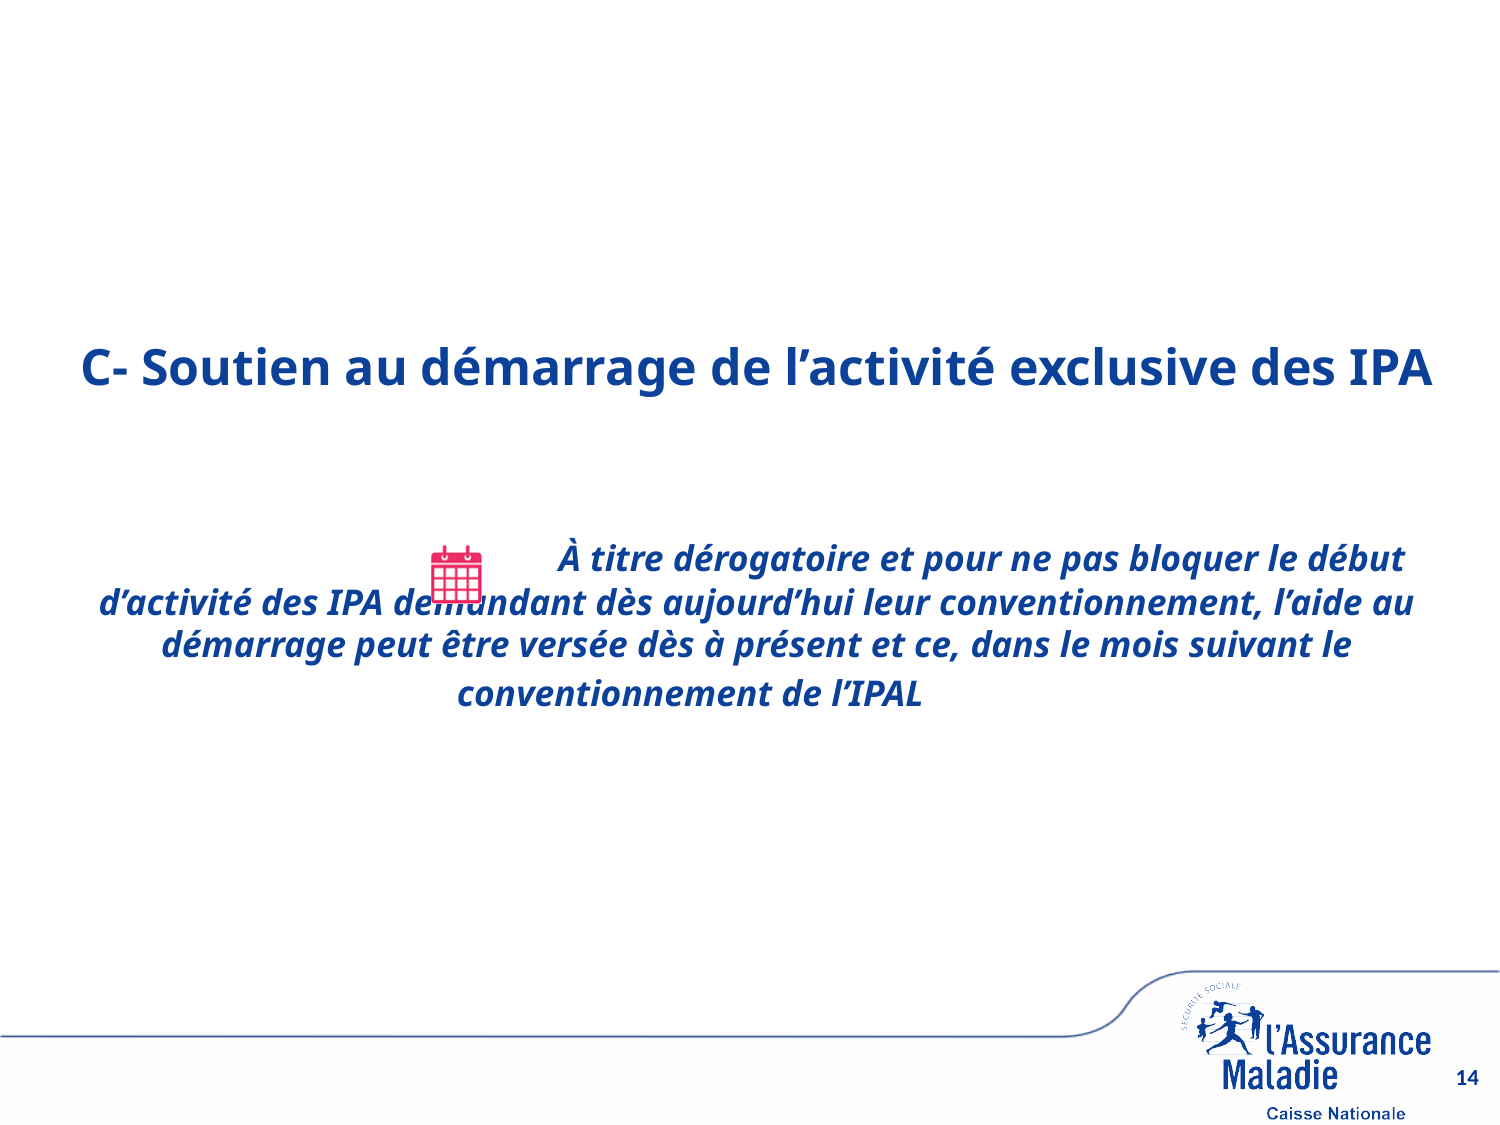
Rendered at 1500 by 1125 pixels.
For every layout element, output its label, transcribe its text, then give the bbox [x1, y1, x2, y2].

list C- Soutien au démarrage de l’activité exclusive des IPA À titre dérogatoire et pour ne pas bloquer le début d’activité des IPA demandant dès aujourd’hui leur conventionnement, l’aide au démarrage peut être versée dès à présent et ce, dans le mois suivant le conventionnement de l’IPAL [17, 136, 1476, 1013]
slide_number 14 [1144, 1045, 1495, 1106]
picture [431, 544, 483, 604]
picture [0, 970, 1500, 1125]
